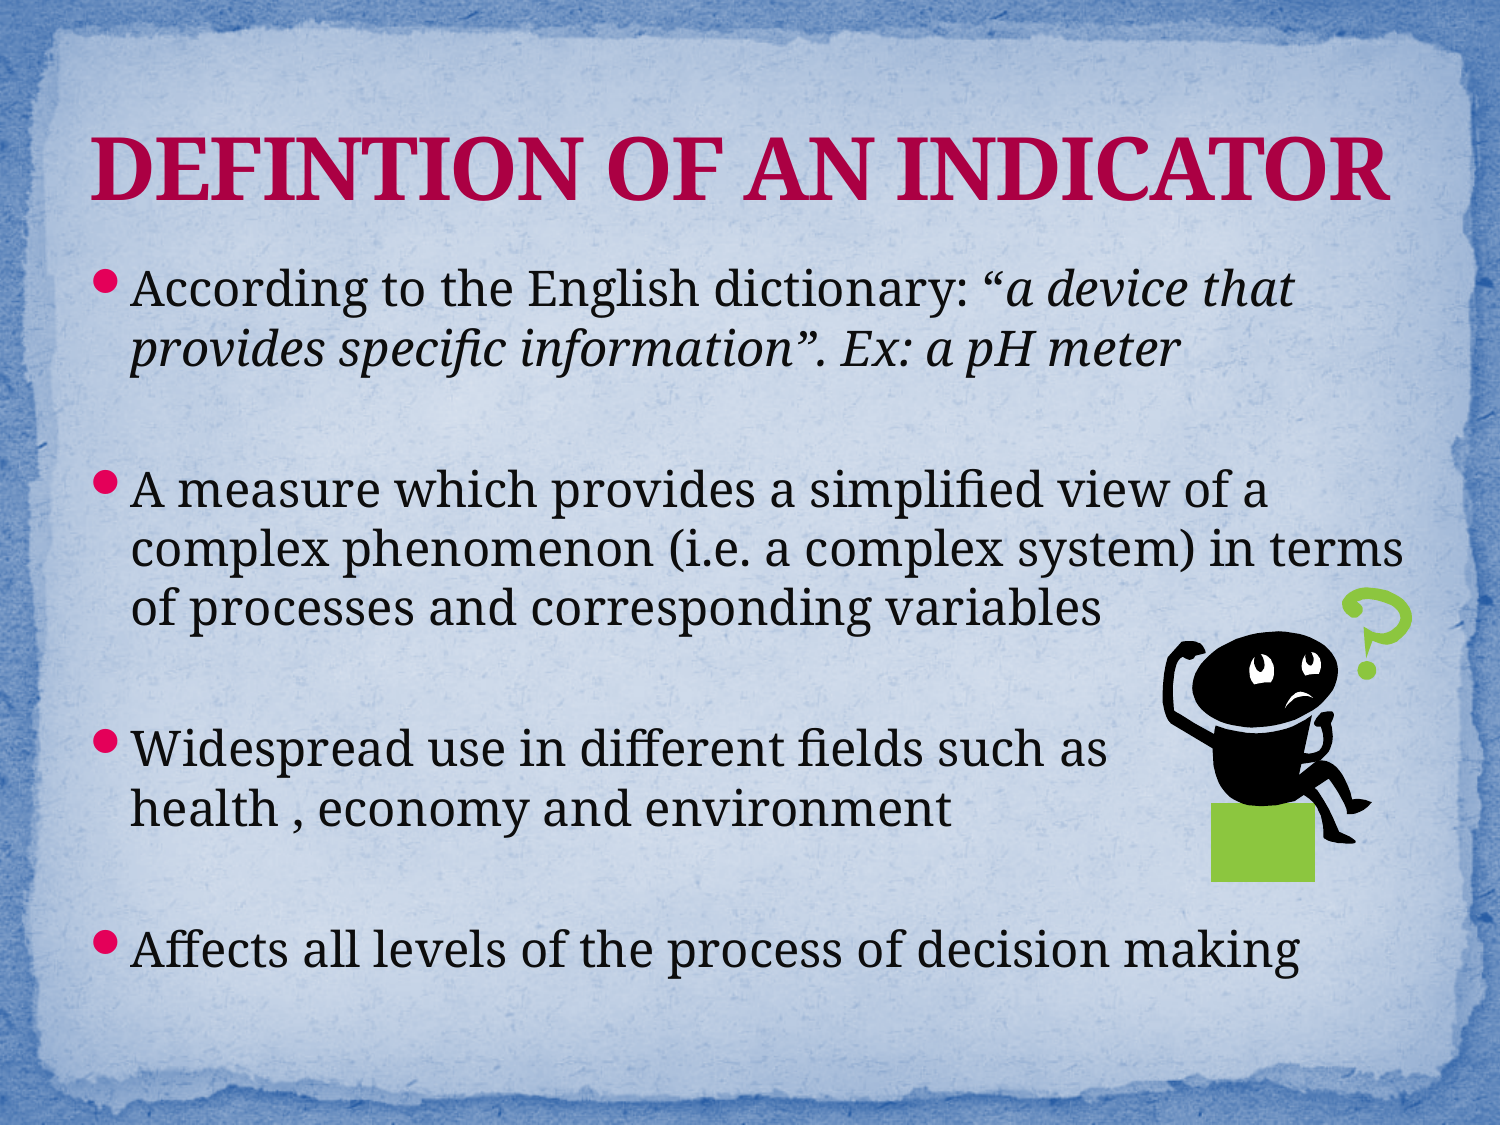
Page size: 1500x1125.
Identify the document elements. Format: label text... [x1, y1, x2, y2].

picture [1162, 587, 1413, 883]
title DEFINTION OF AN INDICATOR [74, 24, 1425, 225]
list According to the English dictionary: “a device that provides specific information”. Ex: a pH meter A measure which provides a simplified view of a complex phenomenon (i.e. a complex system) in terms of processes and corresponding variables Widespread use in different fields such as health , economy and environment Affects all levels of the process of decision making [75, 249, 1425, 1000]
